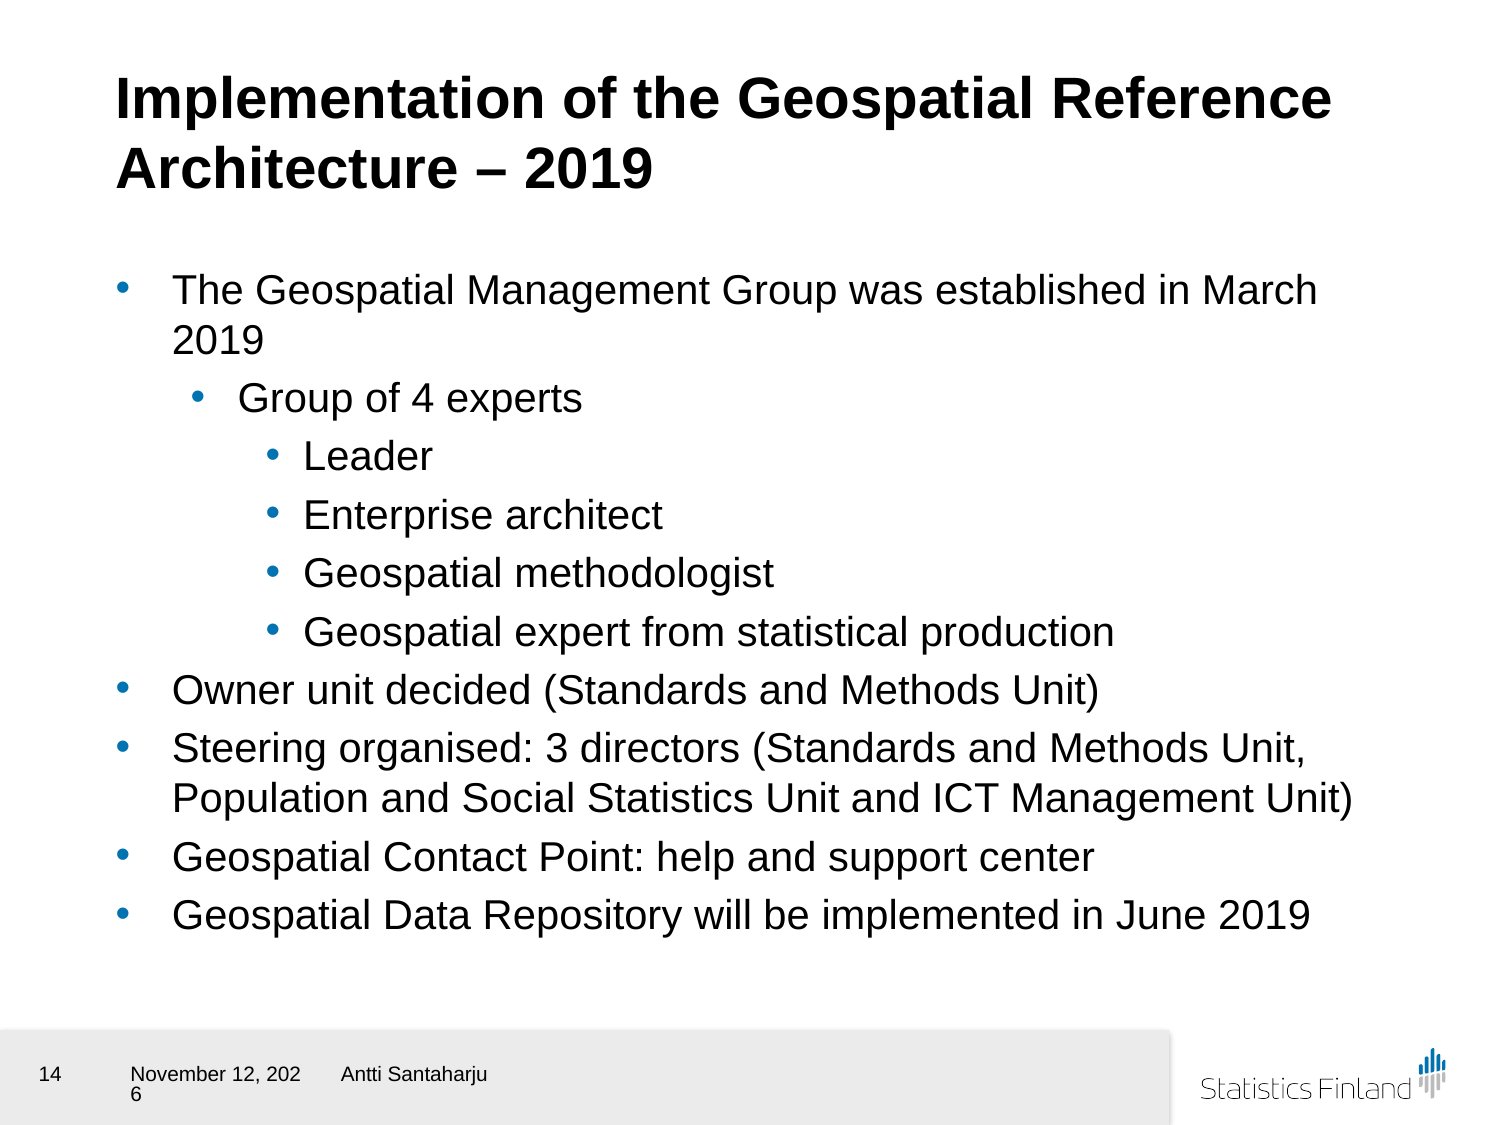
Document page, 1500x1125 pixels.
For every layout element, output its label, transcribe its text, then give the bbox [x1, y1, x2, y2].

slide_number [116, 1042, 325, 1103]
slide_number 14 [0, 1042, 116, 1103]
title Implementation of the Geospatial Reference Architecture – 2019 [115, 60, 1385, 202]
footer Antti Santaharju [325, 1042, 801, 1103]
list The Geospatial Management Group was established in March 2019 Group of 4 experts Leader Enterprise architect Geospatial methodologist Geospatial expert from statistical production Owner unit decided (Standards and Methods Unit) Steering organised: 3 directors (Standards and Methods Unit, Population and Social Statistics Unit and ICT Management Unit) Geospatial Contact Point: help and support center Geospatial Data Repository will be implemented in June 2019 [115, 262, 1385, 987]
picture [1201, 1048, 1446, 1099]
